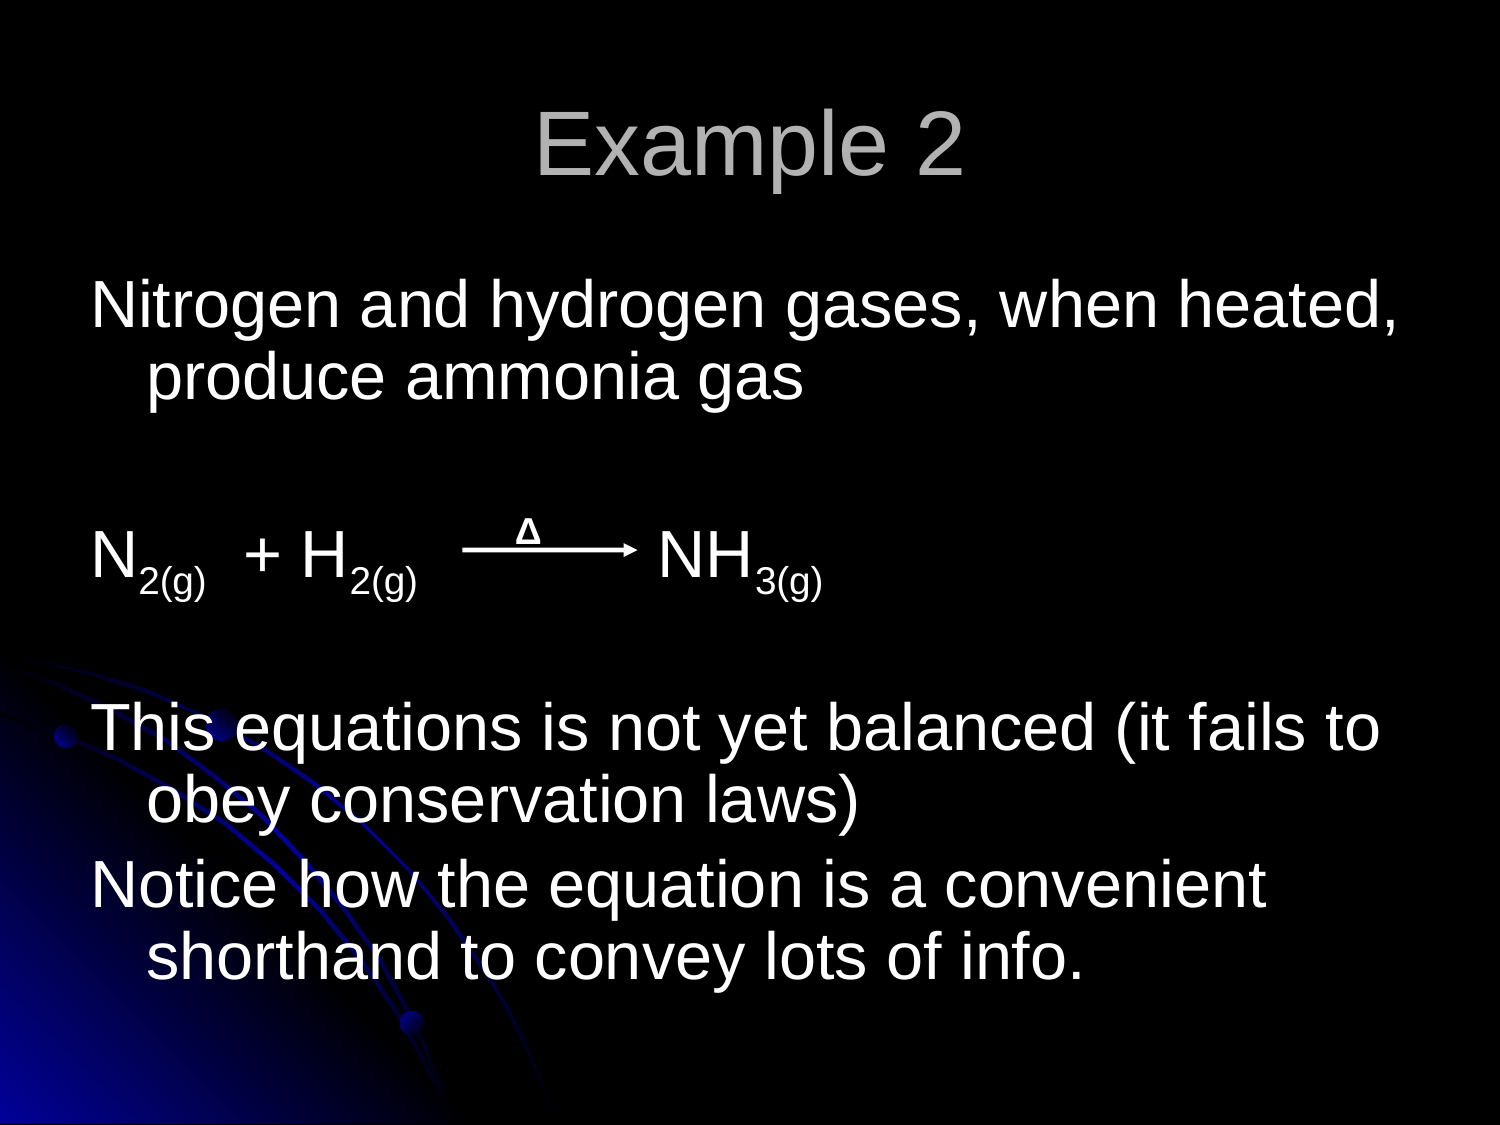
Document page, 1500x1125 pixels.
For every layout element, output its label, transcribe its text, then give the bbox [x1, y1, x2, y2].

text_box [625, 543, 638, 557]
title Example 2 [74, 45, 1426, 233]
list Nitrogen and hydrogen gases, when heated, produce ammonia gas N2(g) + H2(g) NH3(g) This equations is not yet balanced (it fails to obey conservation laws) Notice how the equation is a convenient shorthand to convey lots of info. [74, 262, 1426, 1006]
text_box Δ [500, 499, 625, 560]
